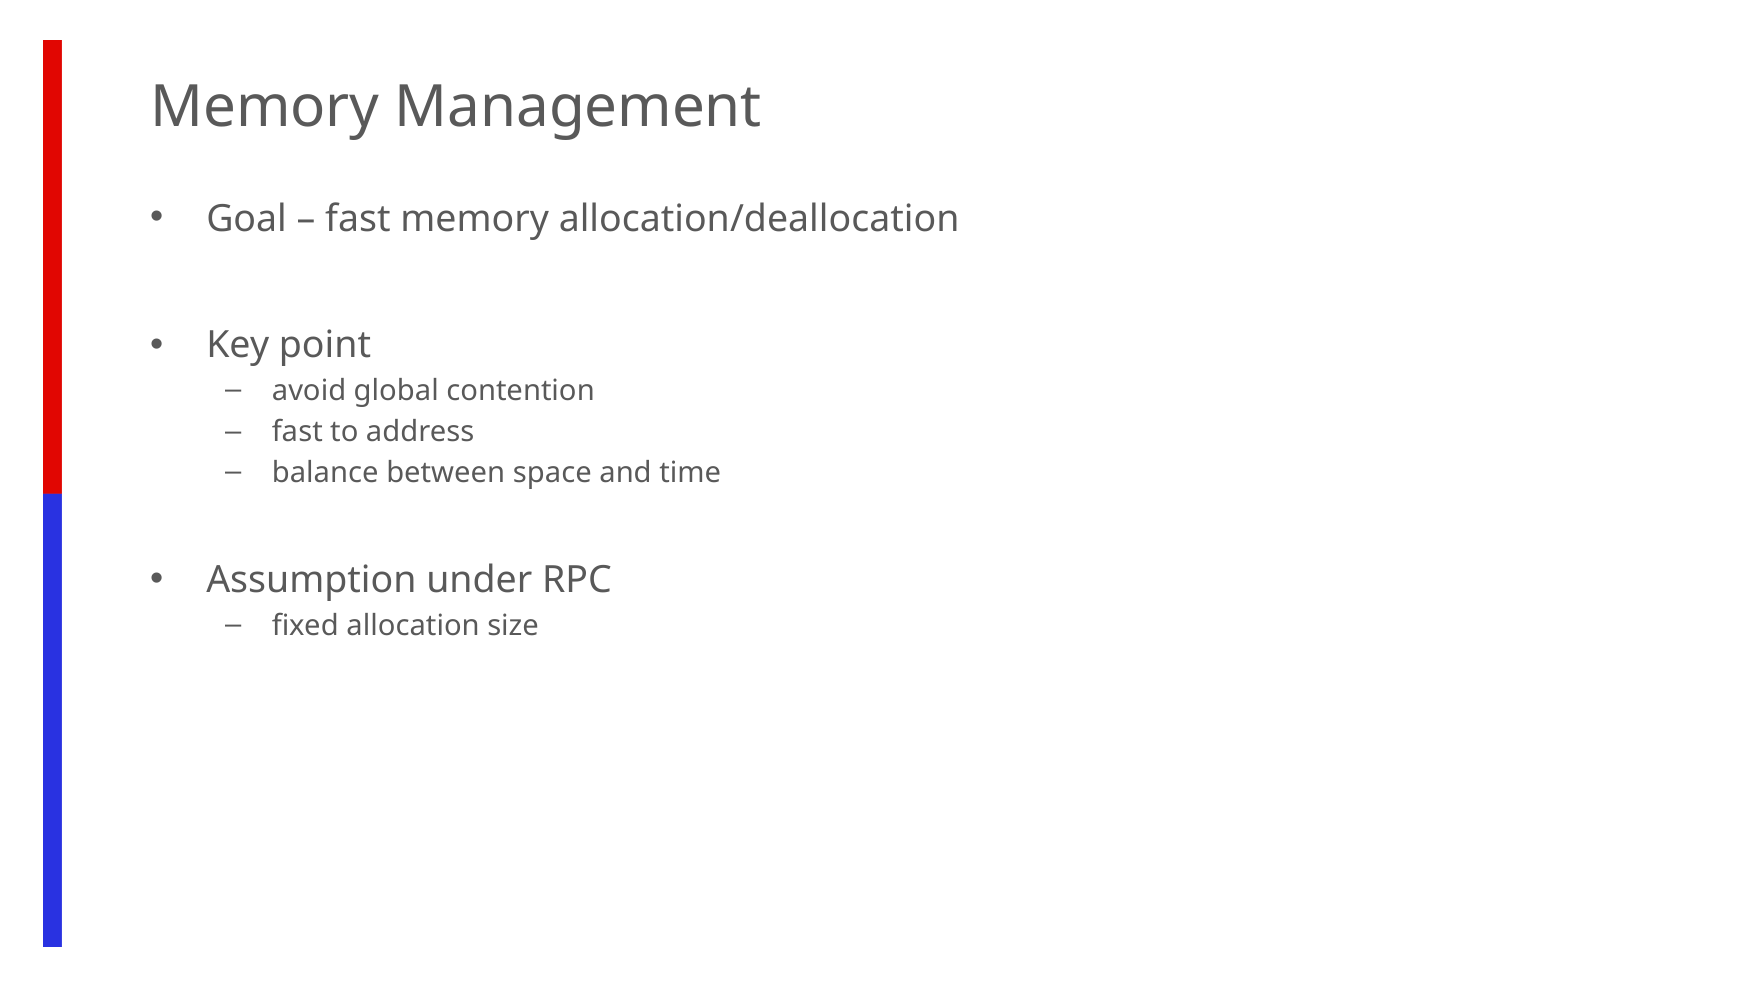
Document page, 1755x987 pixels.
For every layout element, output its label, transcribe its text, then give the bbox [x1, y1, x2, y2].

list Goal – fast memory allocation/deallocation Key point avoid global contention fast to address balance between space and time Assumption under RPC fixed allocation size [134, 185, 1669, 910]
picture [43, 40, 62, 947]
text_box Memory Management [135, 60, 1657, 146]
